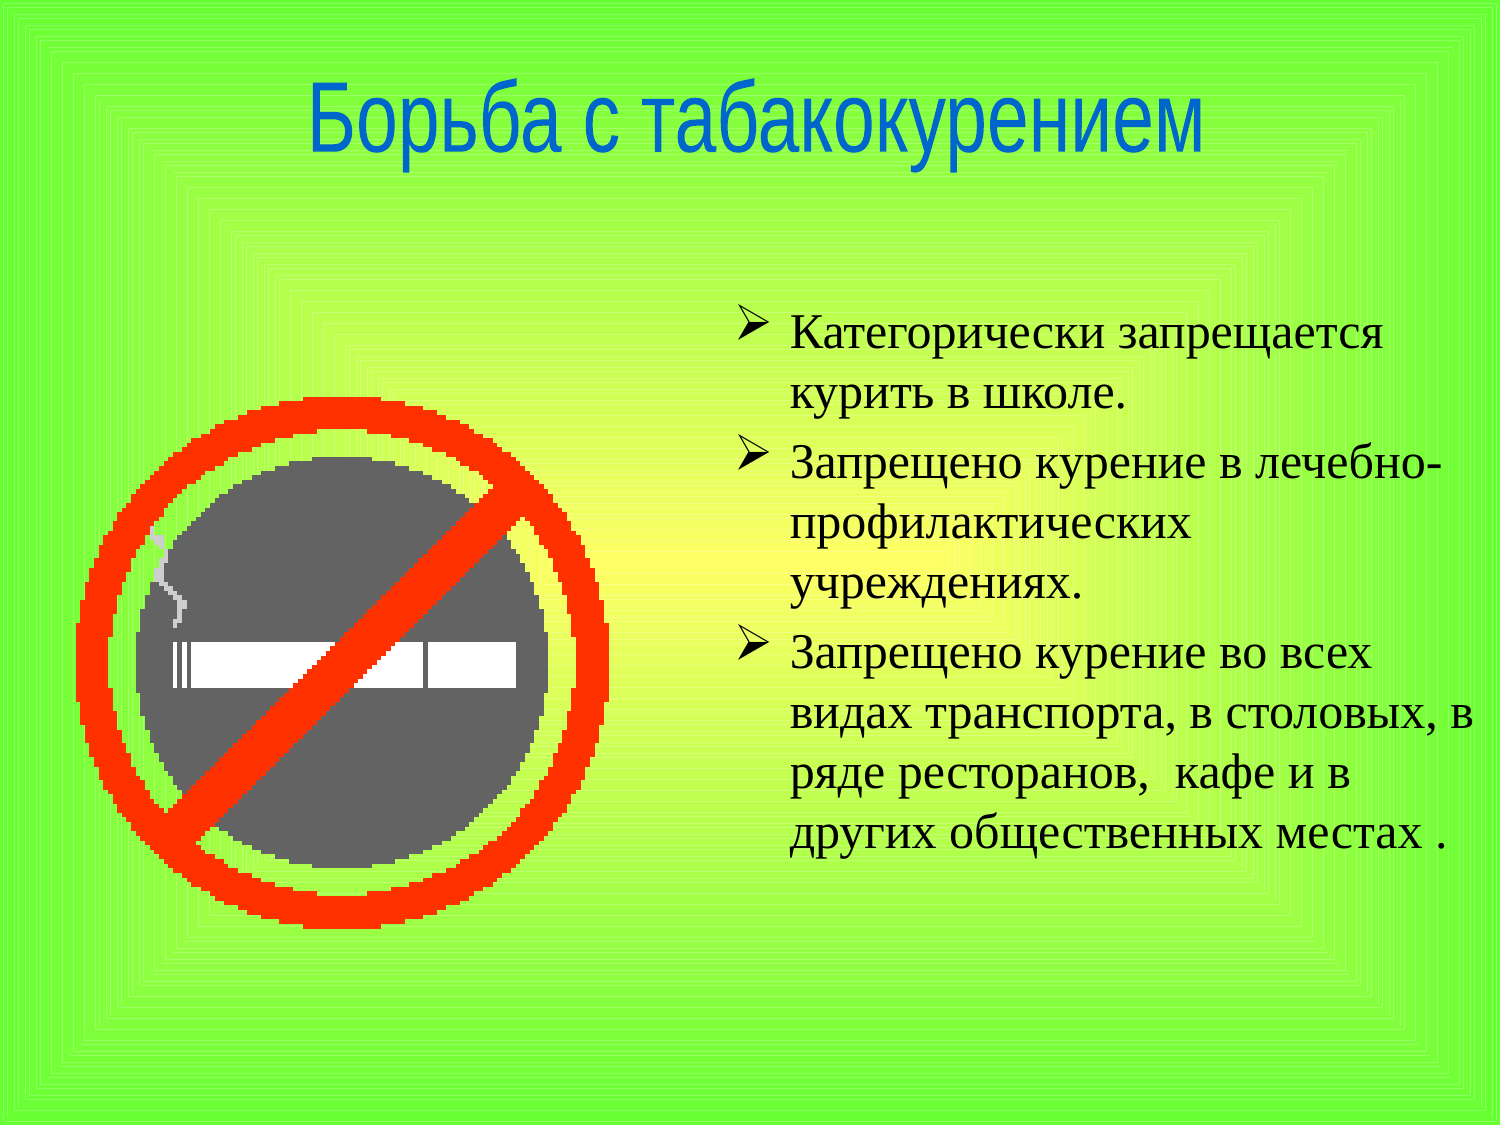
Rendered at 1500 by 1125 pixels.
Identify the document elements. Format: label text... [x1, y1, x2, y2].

list Категорически запрещается курить в школе. Запрещено курение в лечебно-профилактических учреждениях. Запрещено курение во всех видах транспорта, в столовых, в ряде ресторанов, кафе и в других общественных местах . [718, 290, 1500, 1000]
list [76, 396, 609, 929]
